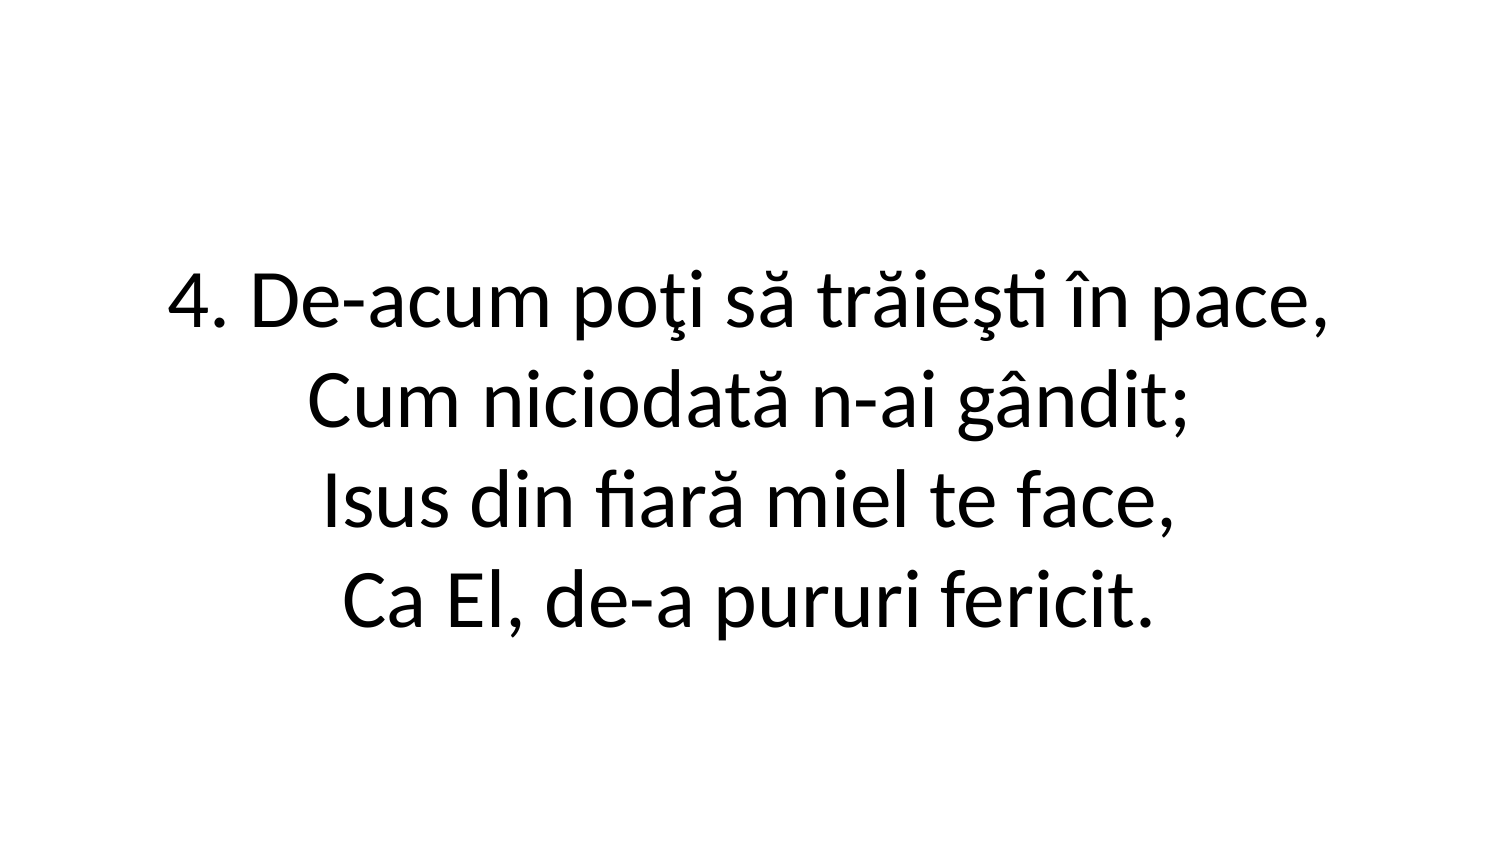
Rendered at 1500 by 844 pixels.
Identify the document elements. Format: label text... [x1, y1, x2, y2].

text_box 4. De-acum poţi să trăieşti în pace, Cum niciodată n-ai gândit; Isus din fiară miel te face, Ca El, de-a pururi fericit. [152, 192, 1348, 652]
